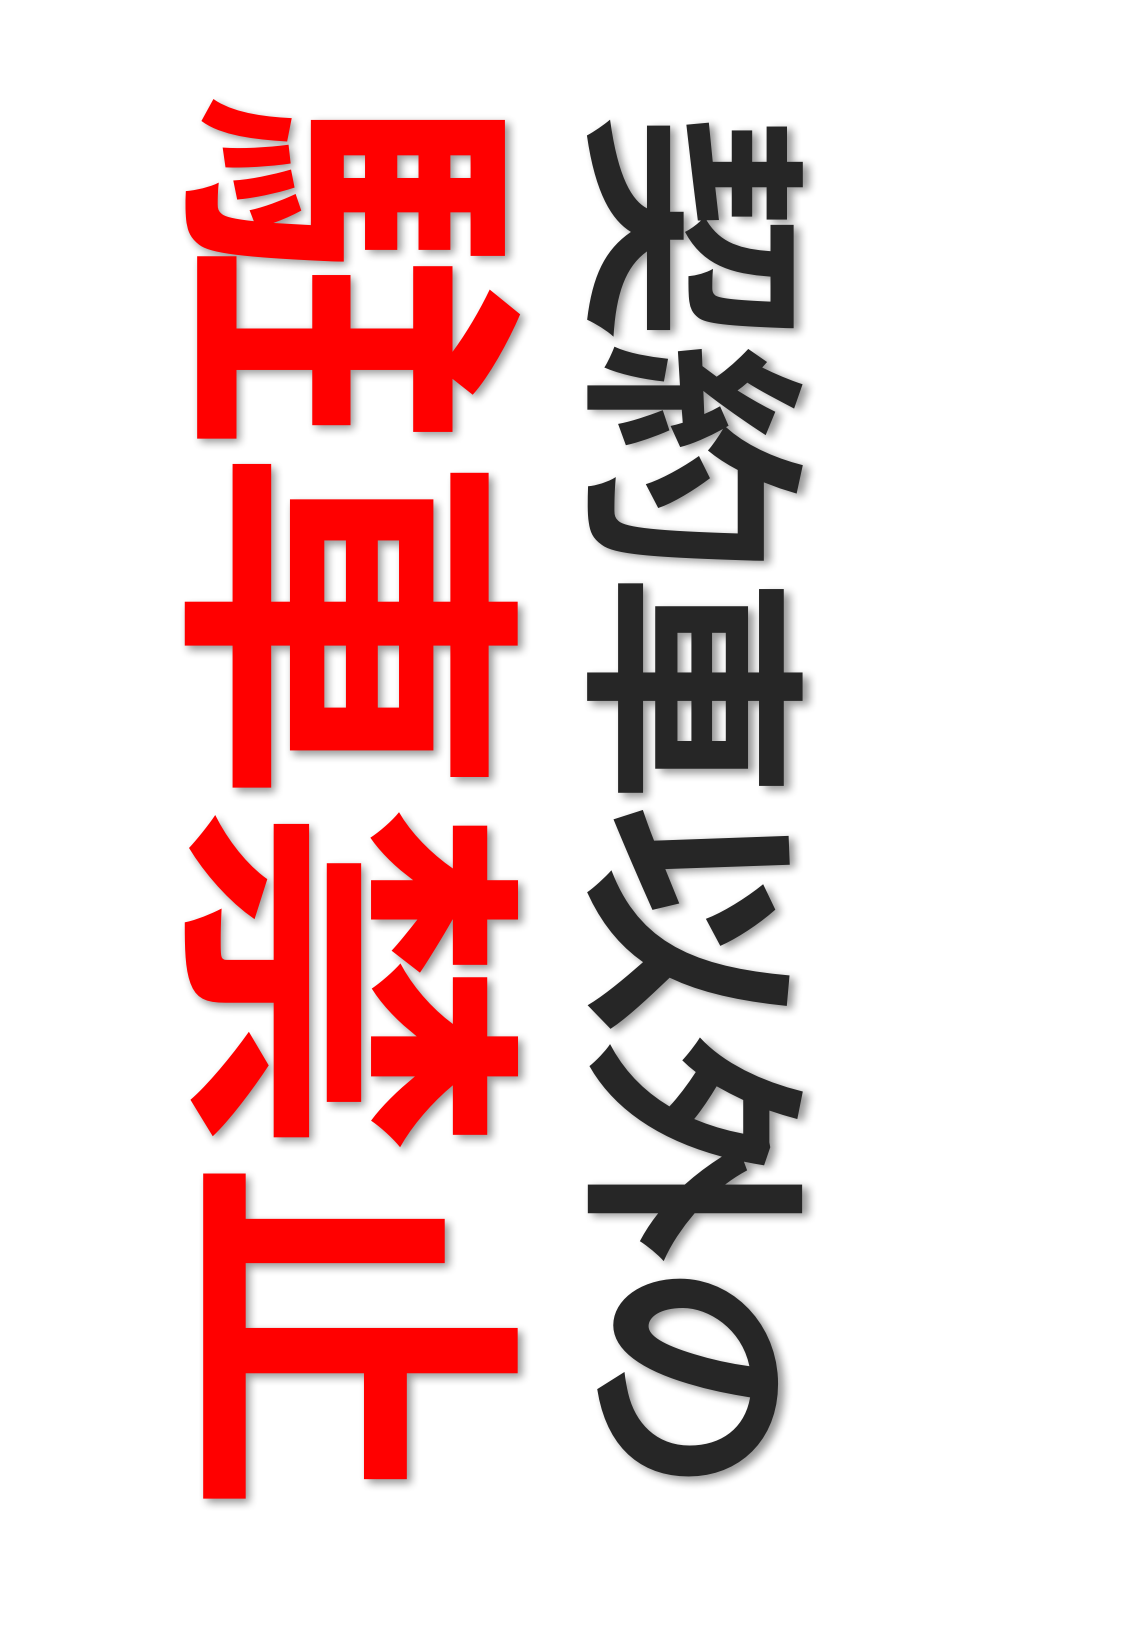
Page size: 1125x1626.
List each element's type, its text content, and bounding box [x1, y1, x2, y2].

text_box 契約車以外の 駐車禁止 [138, 78, 1013, 1529]
